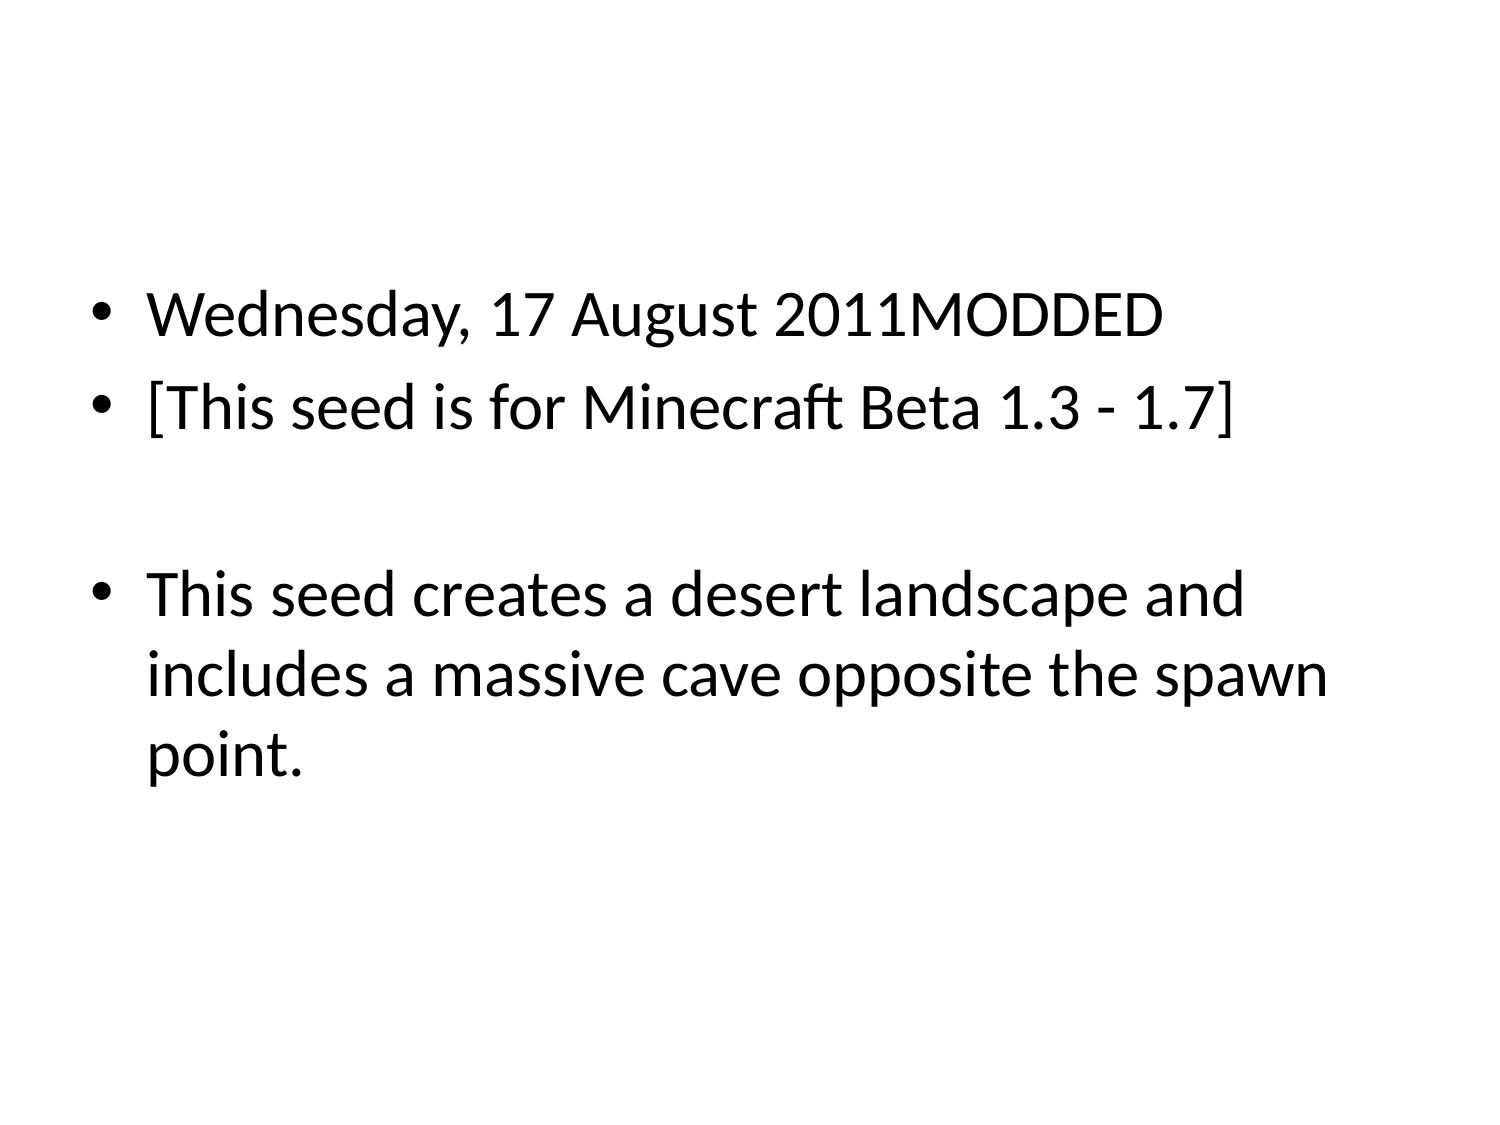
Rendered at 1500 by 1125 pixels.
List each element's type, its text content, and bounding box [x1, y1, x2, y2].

list Wednesday, 17 August 2011MODDED [This seed is for Minecraft Beta 1.3 - 1.7] This seed creates a desert landscape and includes a massive cave opposite the spawn point. [75, 262, 1425, 1005]
